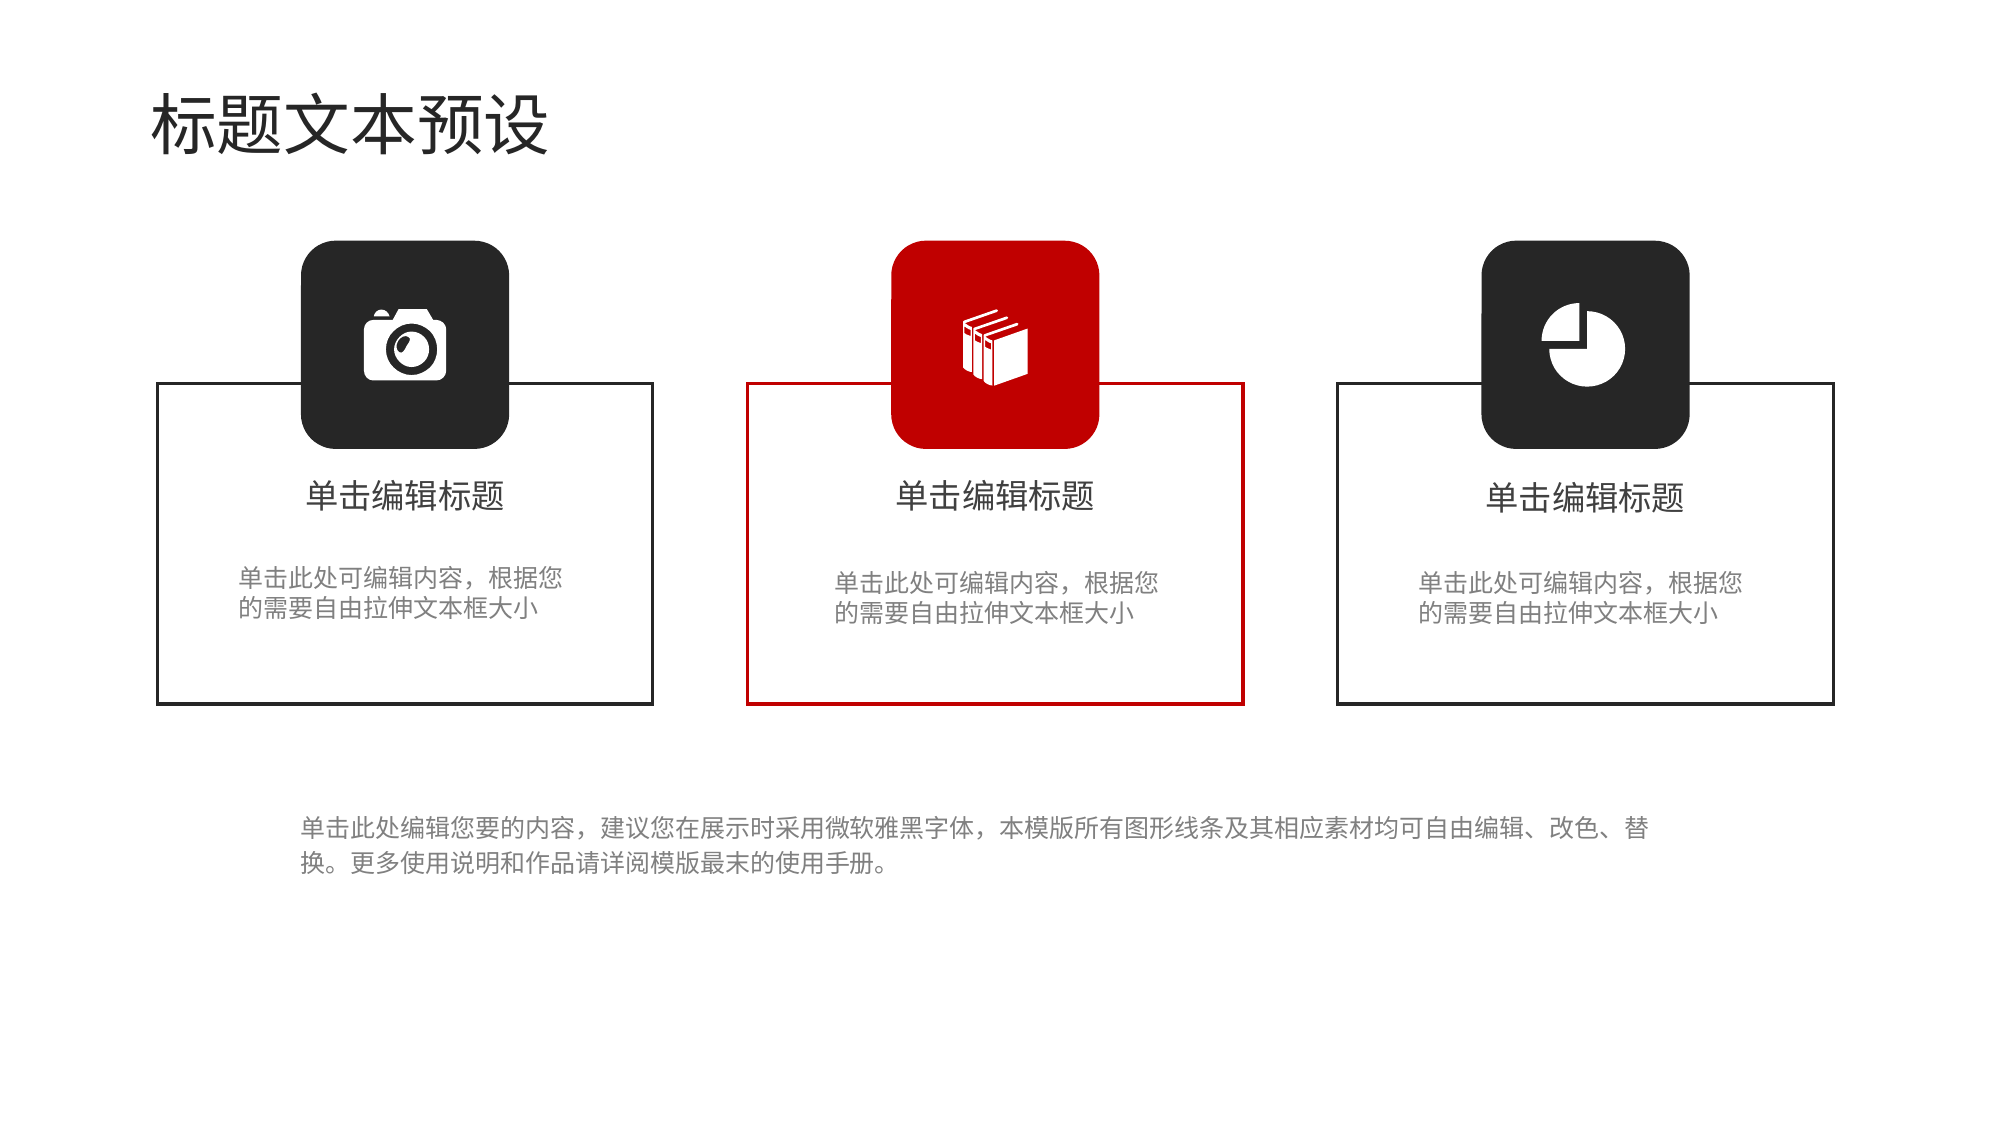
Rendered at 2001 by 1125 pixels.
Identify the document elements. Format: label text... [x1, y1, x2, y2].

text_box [157, 240, 653, 705]
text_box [1337, 240, 1834, 705]
text_box 标题文本预设 [135, 75, 566, 171]
text_box 单击此处编辑您要的内容，建议您在展示时采用微软雅黑字体，本模版所有图形线条及其相应素材均可自由编辑、改色、替换。更多使用说明和作品请详阅模版最末的使用手册。 [285, 798, 1669, 886]
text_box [747, 240, 1244, 705]
